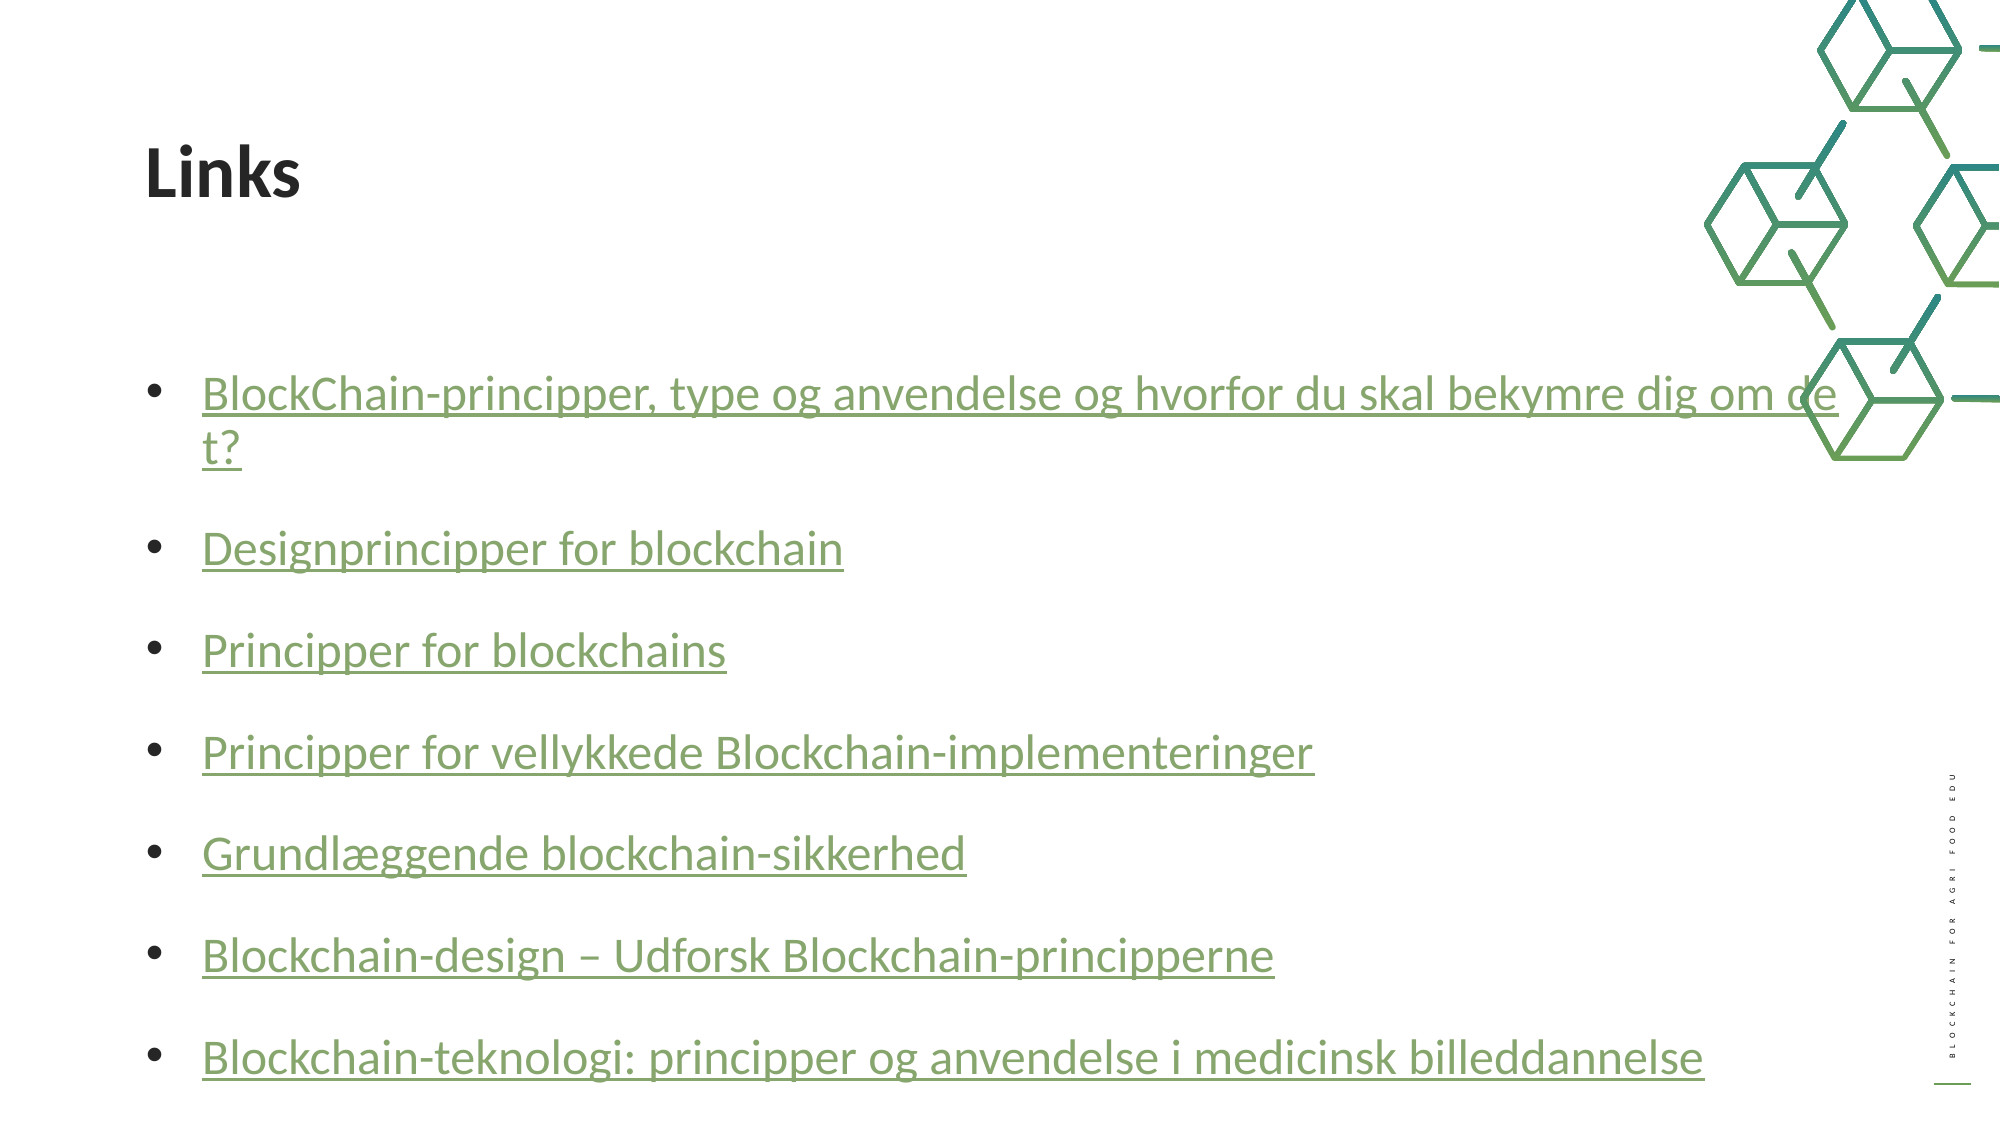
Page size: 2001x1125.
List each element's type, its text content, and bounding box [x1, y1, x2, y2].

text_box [1704, 0, 2000, 461]
list BlockChain-principper, type og anvendelse og hvorfor du skal bekymre dig om det? Designprincipper for blockchain Principper for blockchains Principper for vellykkede Blockchain-implementeringer Grundlæggende blockchain-sikkerhed Blockchain-design – Udforsk Blockchain-principperne Blockchain-teknologi: principper og anvendelse i medicinsk billeddannelse [130, 348, 1869, 1035]
list Links [130, 124, 1704, 337]
